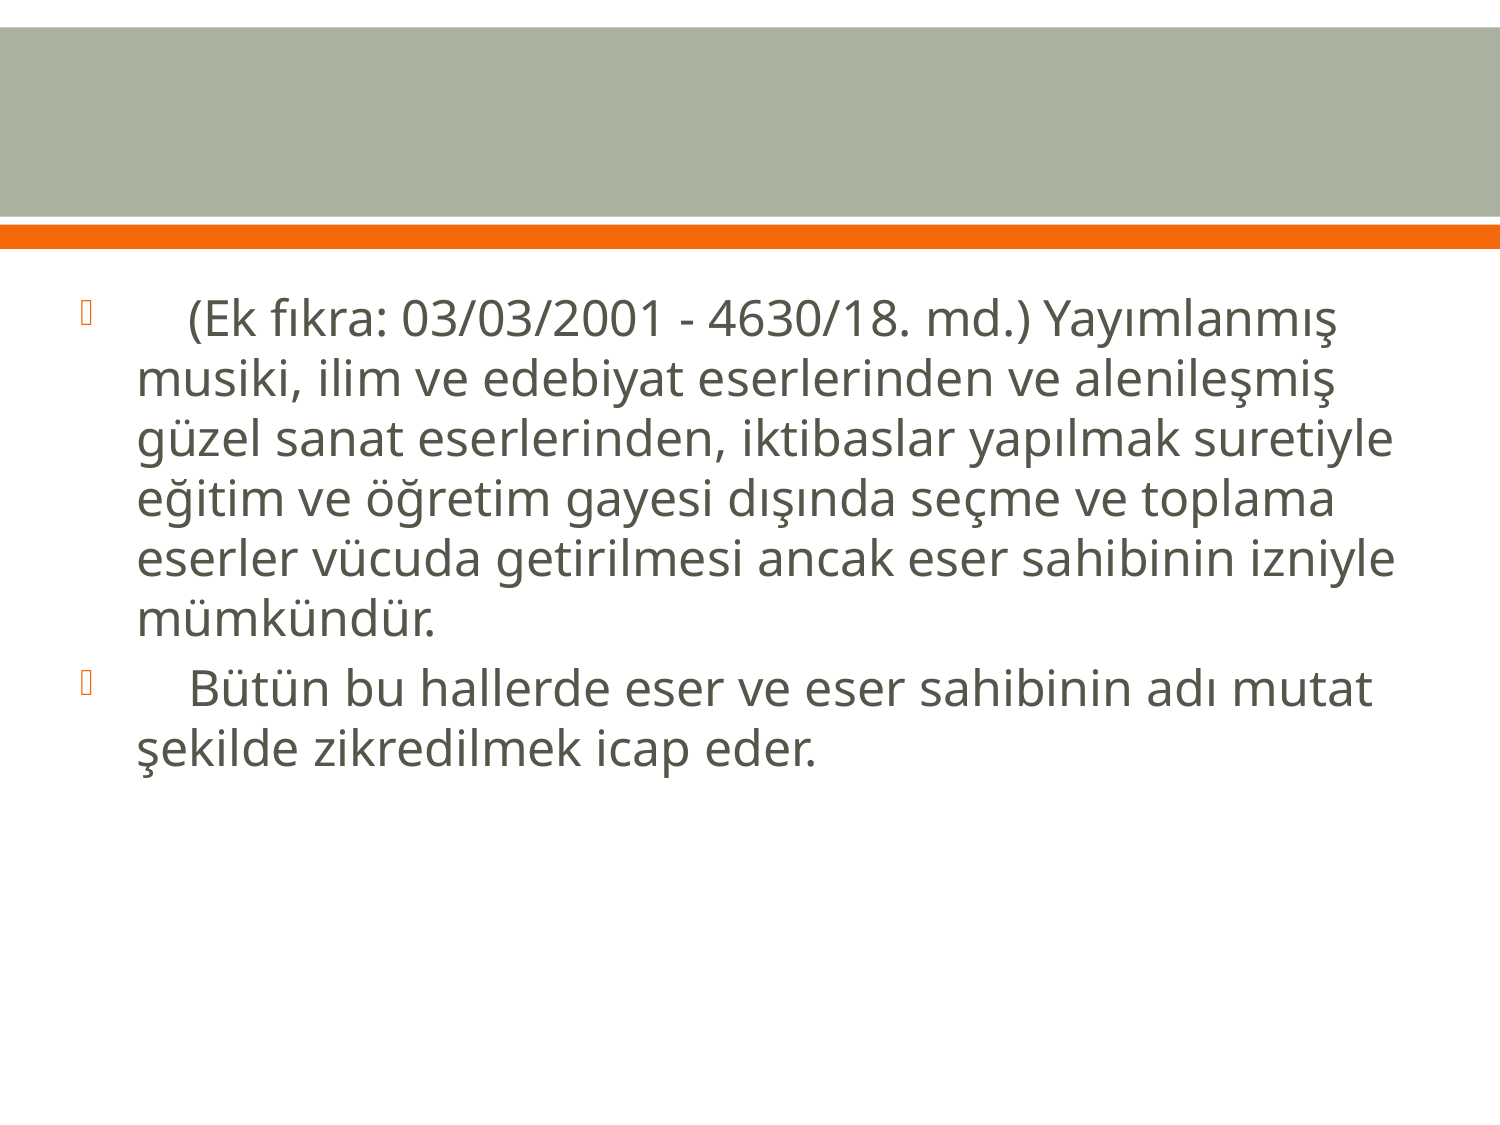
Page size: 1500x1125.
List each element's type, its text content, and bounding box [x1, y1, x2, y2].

list (Ek fıkra: 03/03/2001 - 4630/18. md.) Yayımlanmış musiki, ilim ve edebiyat eserlerinden ve alenileşmiş güzel sanat eserlerinden, iktibaslar yapılmak suretiyle eğitim ve öğretim gayesi dışında seçme ve toplama eserler vücuda getirilmesi ancak eser sahibinin izniyle mümkündür. Bütün bu hallerde eser ve eser sahibinin adı mutat şekilde zikredilmek icap eder. [64, 278, 1415, 1022]
